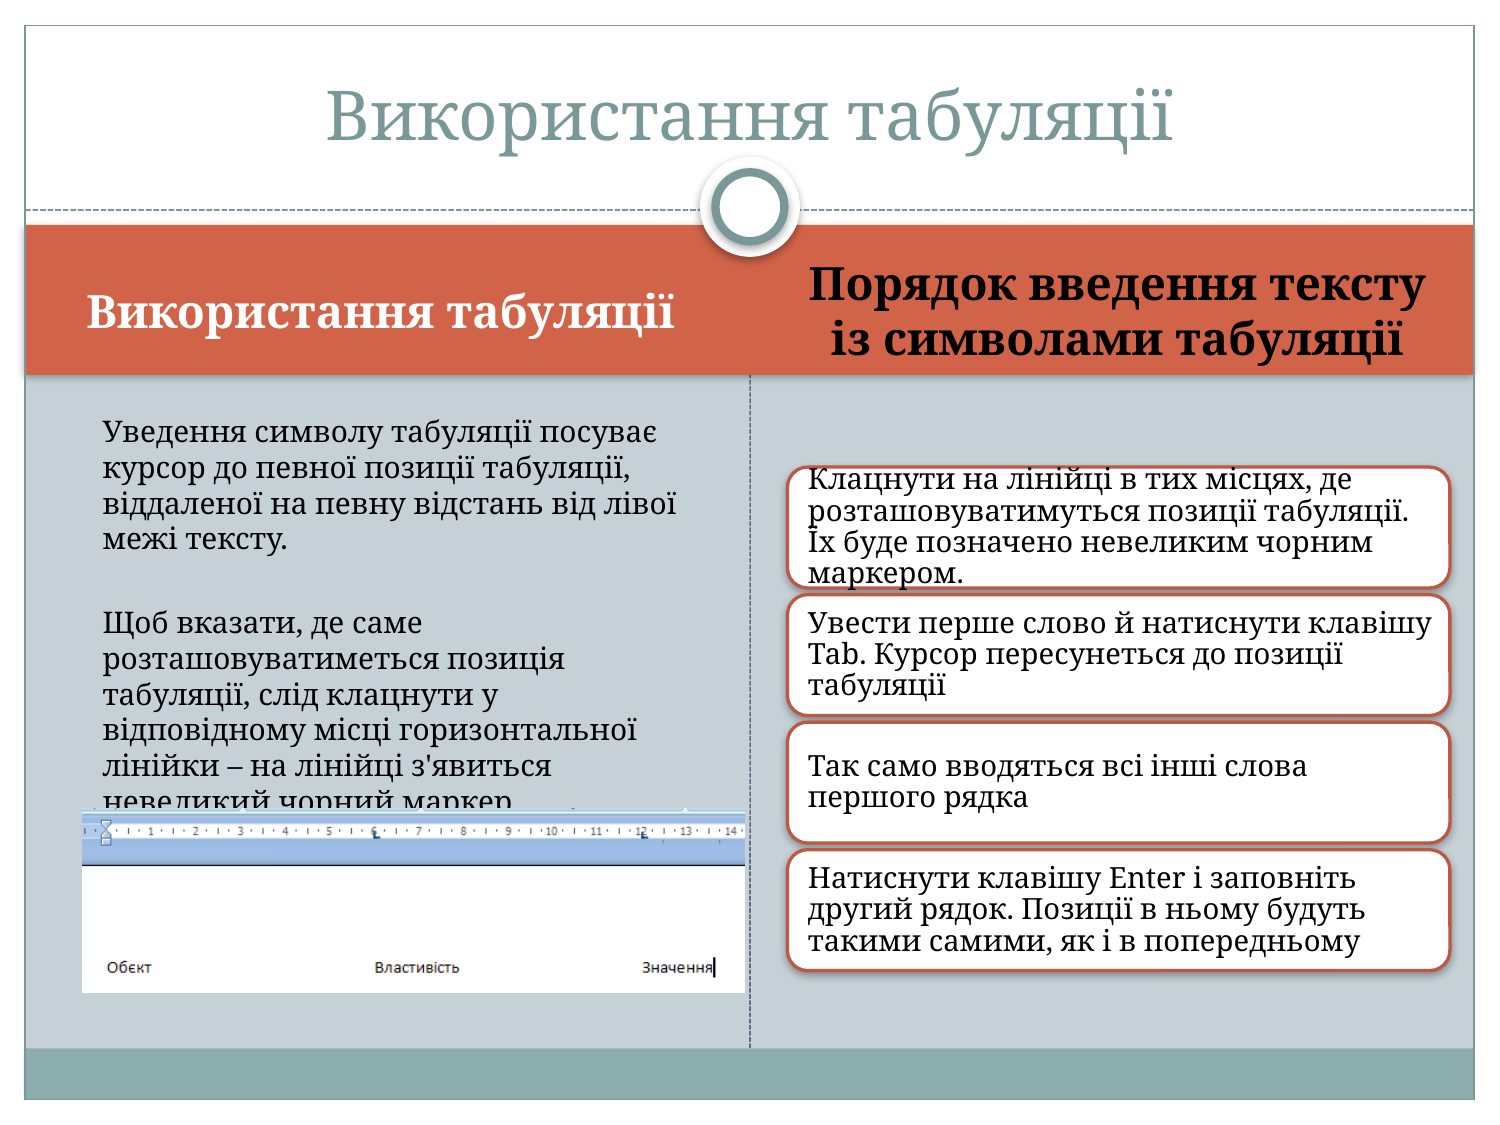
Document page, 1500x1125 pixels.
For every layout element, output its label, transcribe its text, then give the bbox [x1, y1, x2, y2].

title Використання табуляції [49, 37, 1450, 162]
list Використання табуляції [48, 249, 714, 371]
list Порядок введення тексту із символами табуляції [785, 249, 1450, 371]
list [787, 405, 1451, 1033]
picture [81, 808, 745, 993]
list Уведення символу табуляції посуває курсор до певної позиції табуляції, віддаленої на певну відстань від лівої межі тексту. Щоб вказати, де саме розташовуватиметься позиція табуляції, слід клацнути у відповідному місці горизонтальної лінійки – на лінійці з'явиться невеликий чорний маркер. [49, 405, 713, 832]
